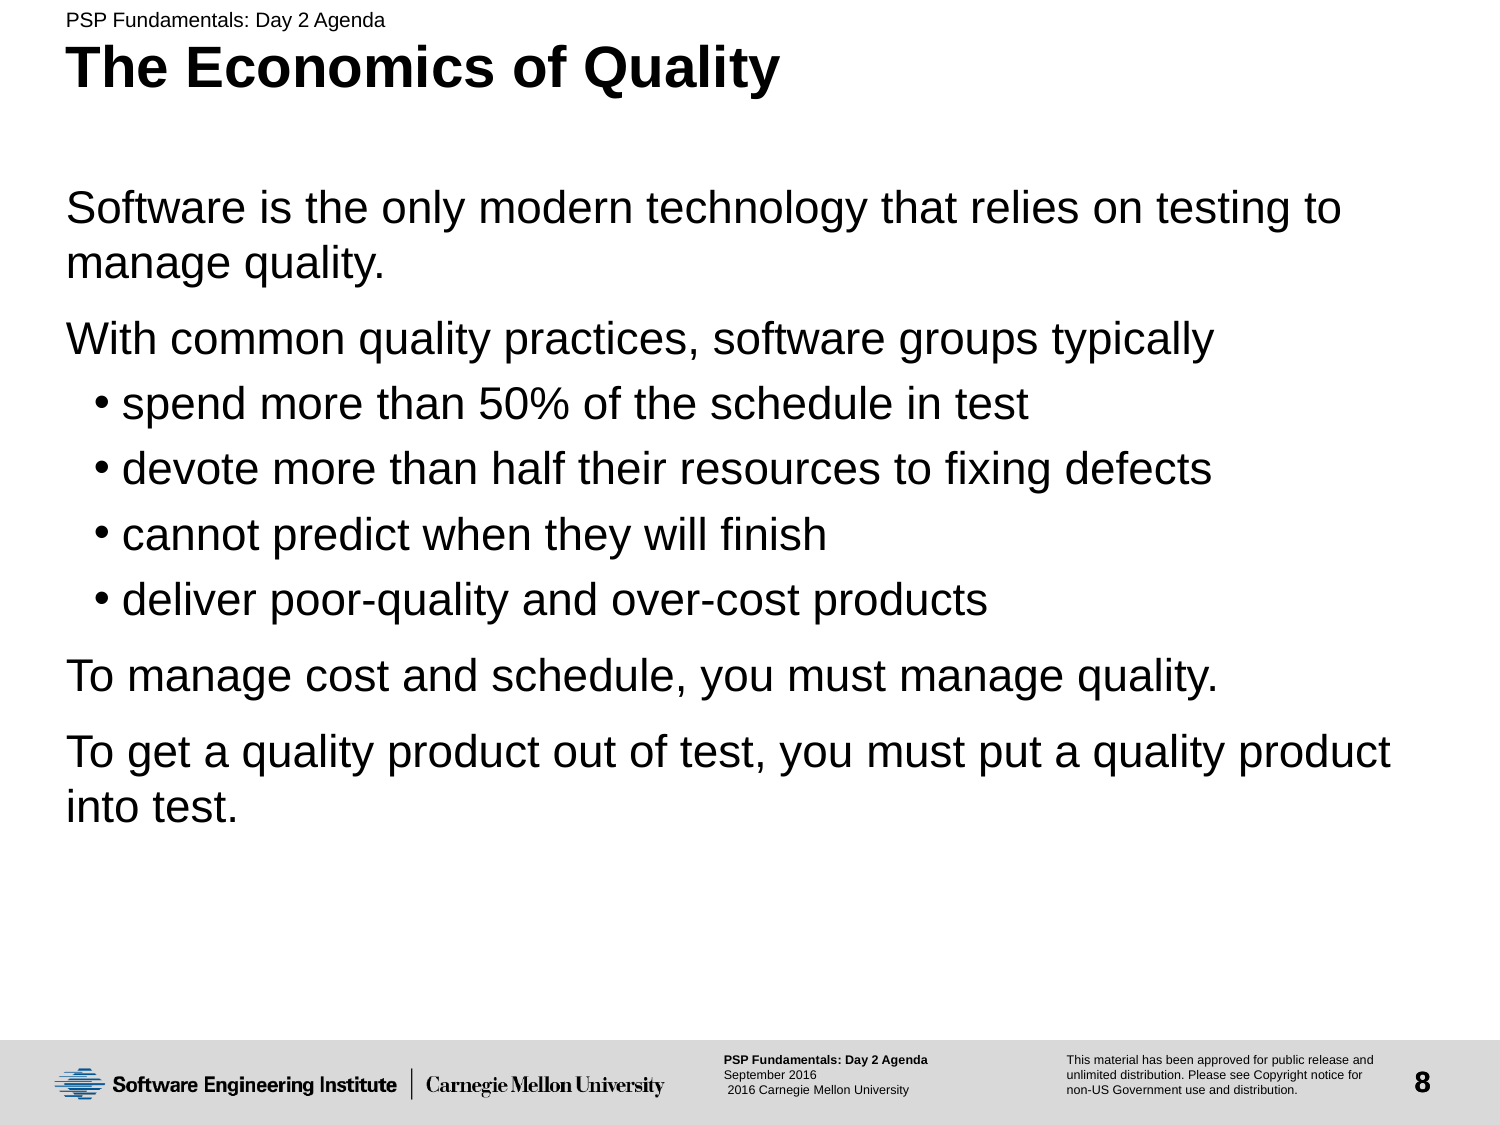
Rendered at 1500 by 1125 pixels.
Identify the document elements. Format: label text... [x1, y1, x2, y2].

title The Economics of Quality [65, 37, 1430, 148]
picture [46, 1061, 673, 1104]
list Software is the only modern technology that relies on testing to manage quality. With common quality practices, software groups typically spend more than 50% of the schedule in test devote more than half their resources to fixing defects cannot predict when they will finish deliver poor-quality and over-cost products To manage cost and schedule, you must manage quality. To get a quality product out of test, you must put a quality product into test. [65, 177, 1431, 1000]
